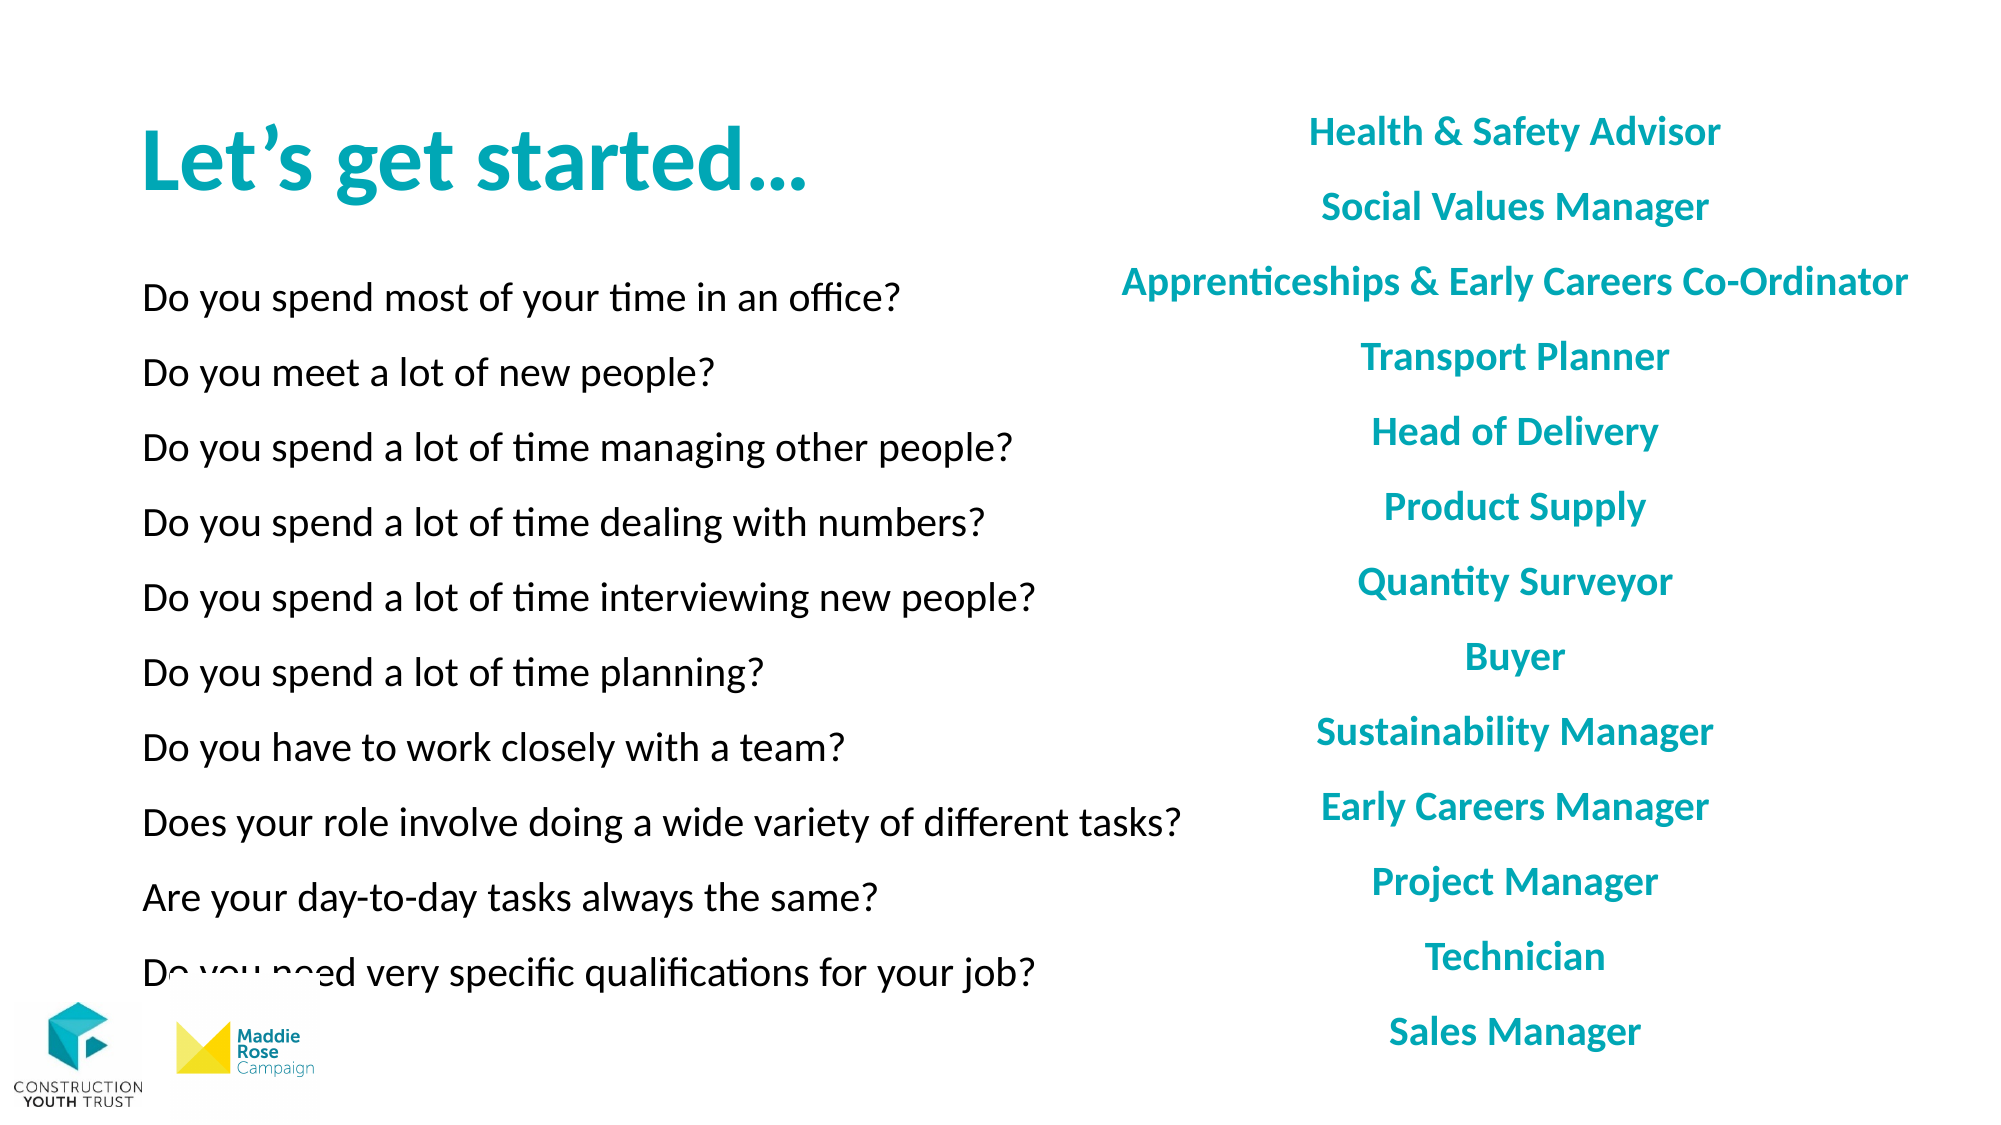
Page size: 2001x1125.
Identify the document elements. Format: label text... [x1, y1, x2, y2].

text_box Do you spend most of your time in an office? Do you meet a lot of new people? Do you spend a lot of time managing other people? Do you spend a lot of time dealing with numbers? Do you spend a lot of time interviewing new people? Do you spend a lot of time planning? Do you have to work closely with a team? Does your role involve doing a wide variety of different tasks? Are your day-to-day tasks always the same? Do you need very specific qualifications for your job? [127, 237, 1224, 1003]
picture [170, 973, 320, 1125]
text_box Let’s get started… [141, 90, 931, 218]
text_box Health & Safety Advisor Social Values Manager Apprenticeships & Early Careers Co-Ordinator Transport Planner Head of Delivery Product Supply Quantity Surveyor Buyer Sustainability Manager Early Careers Manager Project Manager Technician Sales Manager [1076, 217, 1955, 915]
picture [14, 1002, 142, 1107]
